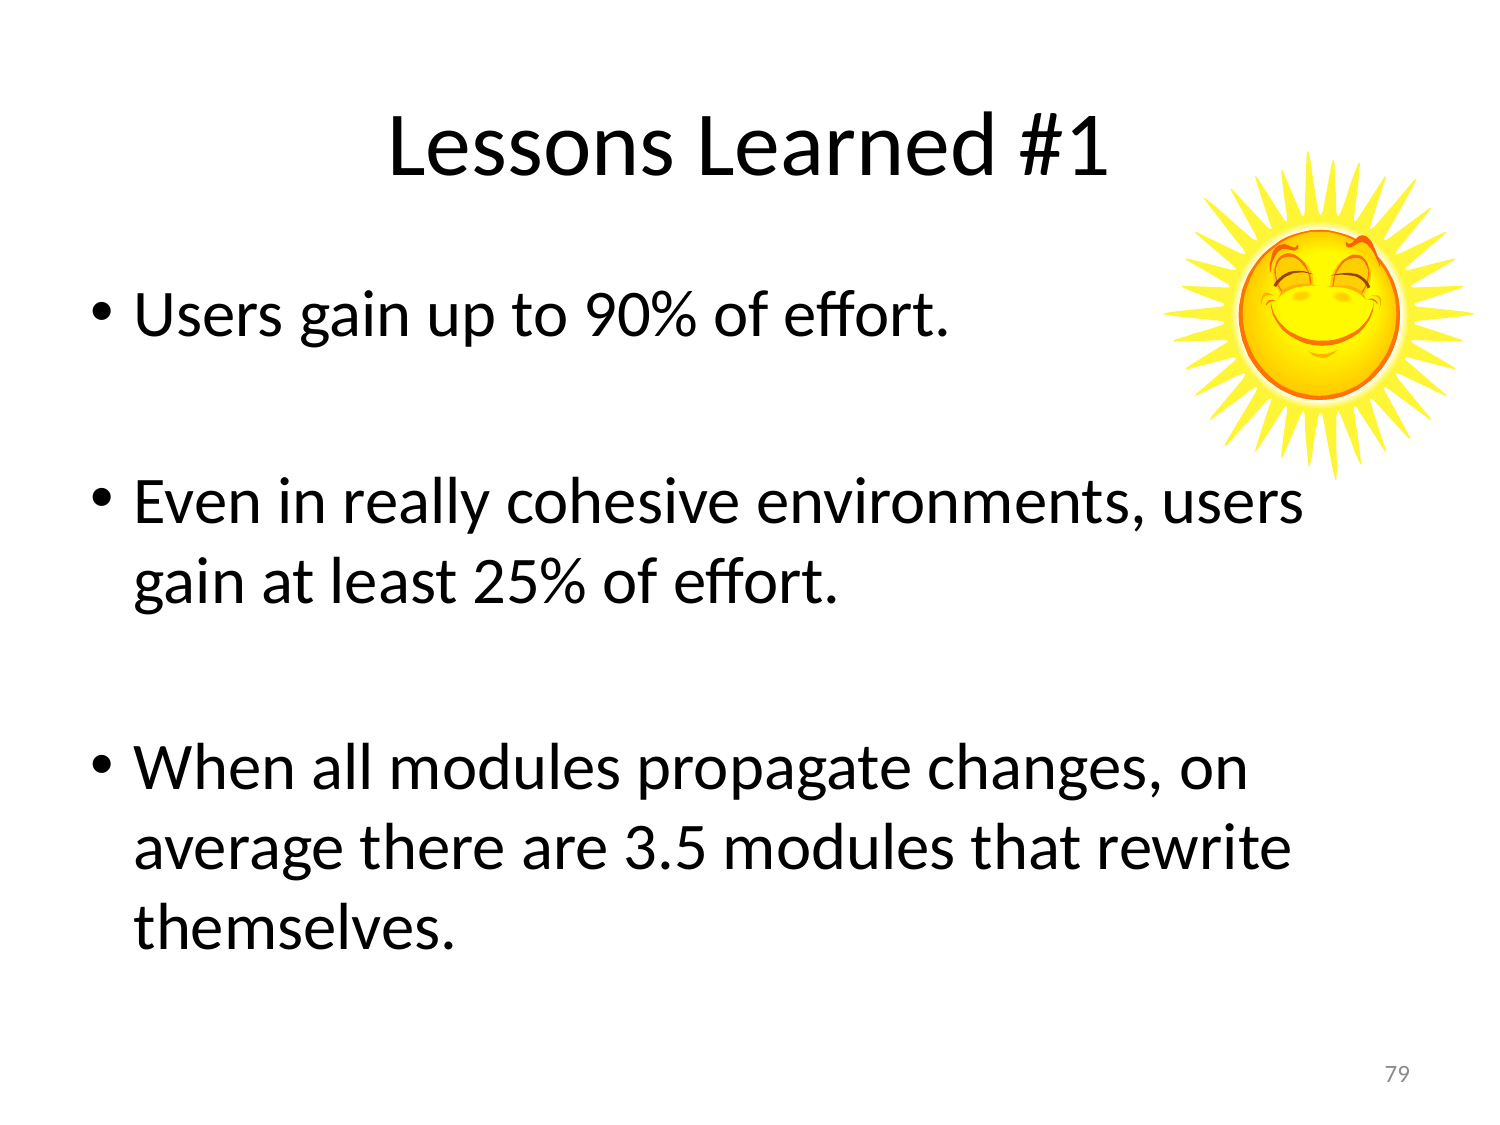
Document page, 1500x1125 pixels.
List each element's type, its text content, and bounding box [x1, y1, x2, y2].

picture [1162, 149, 1476, 482]
slide_number 79 [1074, 1042, 1425, 1103]
list Users gain up to 90% of effort. Even in really cohesive environments, users gain at least 25% of effort. When all modules propagate changes, on average there are 3.5 modules that rewrite themselves. [75, 262, 1425, 1005]
title Lessons Learned #1 [75, 45, 1425, 233]
